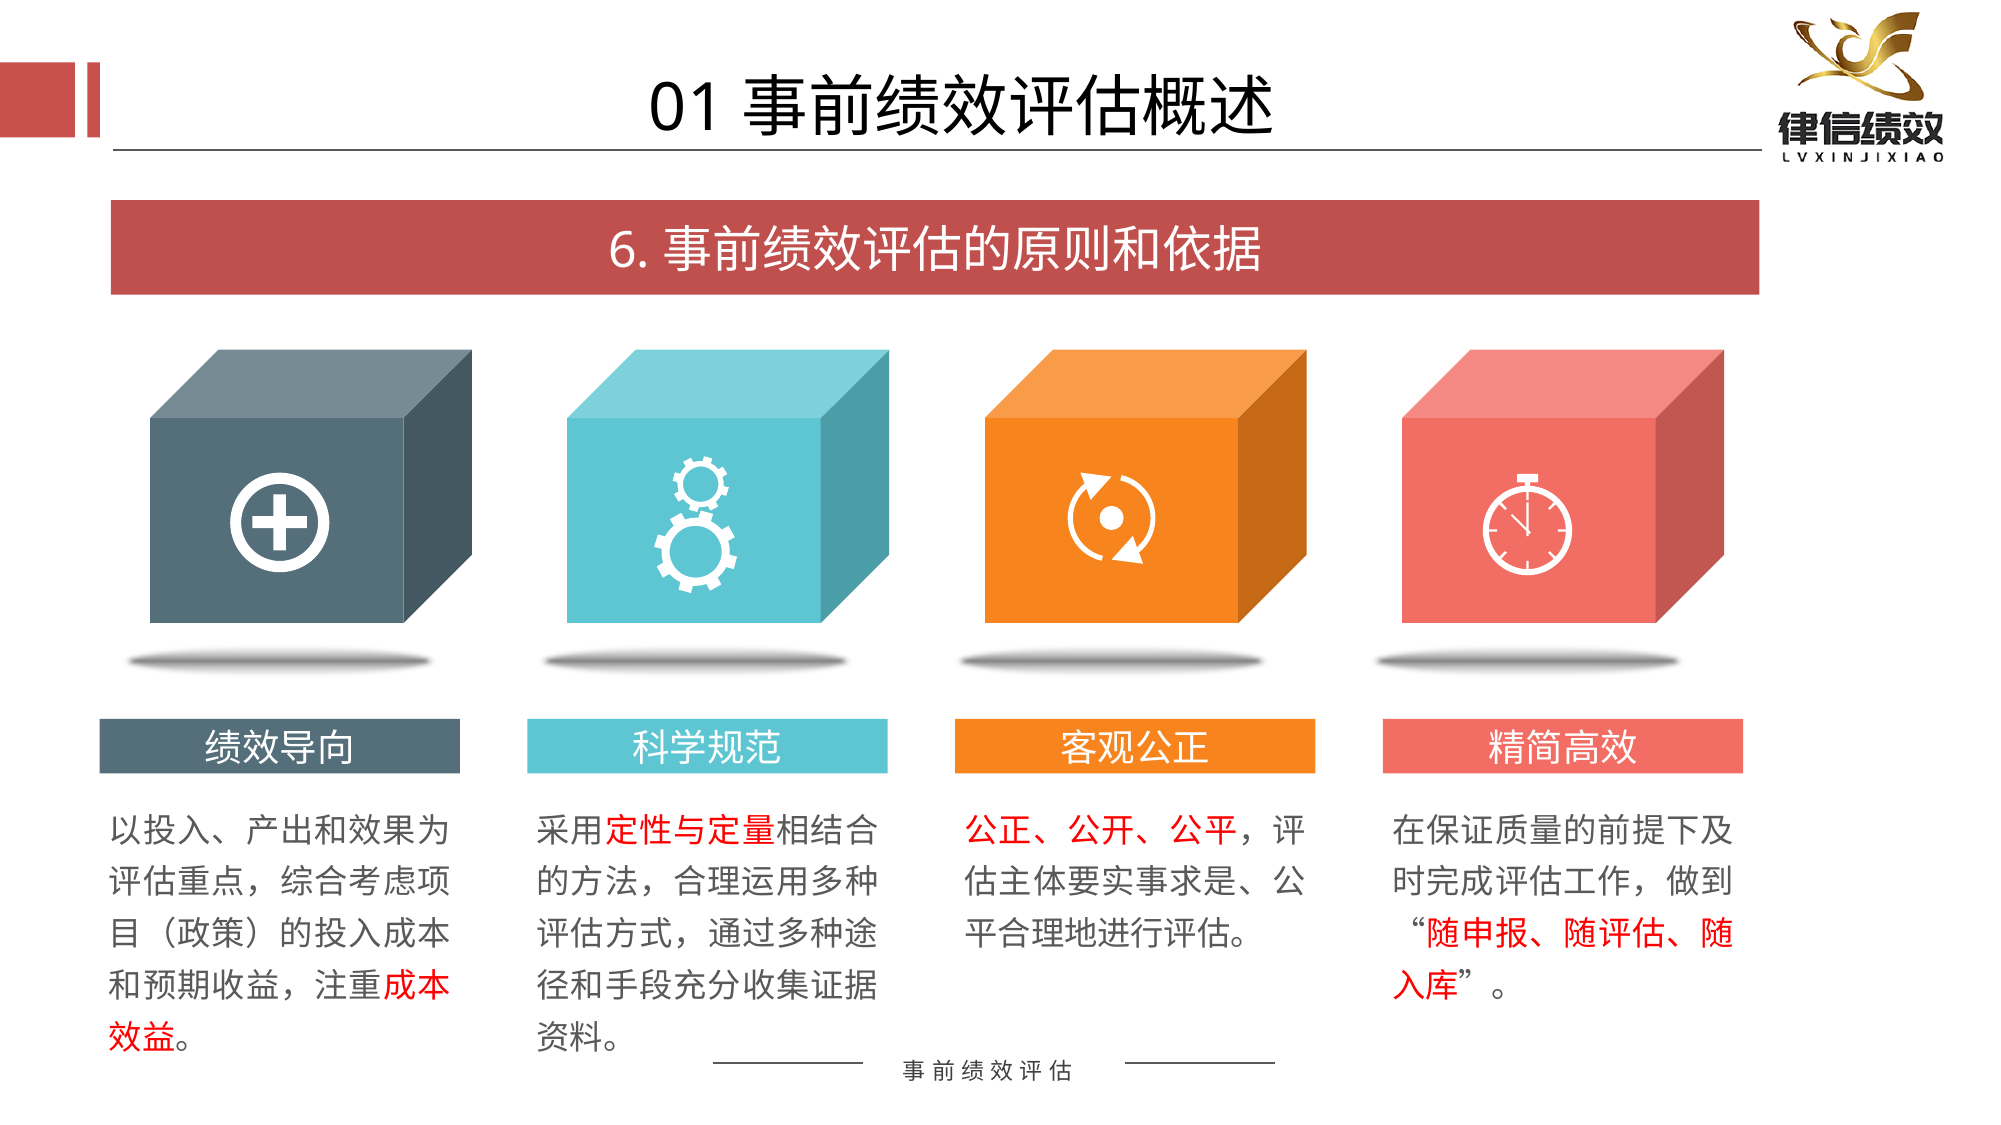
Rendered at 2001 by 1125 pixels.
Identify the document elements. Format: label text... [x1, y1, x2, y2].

text_box [546, 647, 845, 675]
picture [1762, 0, 1959, 175]
text_box [130, 647, 429, 675]
text_box [672, 456, 729, 513]
text_box [984, 349, 1307, 624]
text_box [1099, 505, 1124, 530]
text_box 6.事前绩效评估的原则和依据 [109, 198, 1762, 297]
text_box 以投入、产出和效果为评估重点，综合考虑项目（政策）的投入成本和预期收益，注重成本效益。 [94, 789, 466, 1064]
text_box 采用定性与定量相结合的方法，合理运用多种评估方式，通过多种途径和手段充分收集证据资料。 [521, 789, 894, 1064]
text_box [230, 472, 330, 573]
text_box 客观公正 [953, 717, 1317, 776]
text_box 公正、公开、公平，评估主体要实事求是、公平合理地进行评估。 [949, 789, 1321, 960]
text_box [1067, 472, 1112, 561]
text_box 在保证质量的前提下及时完成评估工作，做到“随申报、随评估、随入库”。 [1377, 789, 1749, 1012]
text_box 02事前绩效评估工作流程 [985, 349, 1306, 417]
text_box 01事前绩效评估概述 [575, 62, 1350, 145]
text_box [1403, 350, 1723, 417]
text_box [150, 349, 472, 624]
text_box [567, 349, 890, 624]
text_box [1378, 647, 1677, 675]
text_box 精简高效 [1381, 717, 1745, 776]
text_box [654, 510, 738, 594]
text_box [1111, 475, 1156, 564]
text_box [567, 350, 888, 418]
text_box 绩效导向 [98, 717, 462, 776]
text_box [1482, 473, 1573, 576]
text_box [962, 647, 1261, 675]
text_box [1402, 349, 1725, 624]
text_box 科学规范 [525, 717, 890, 776]
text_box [150, 350, 471, 418]
